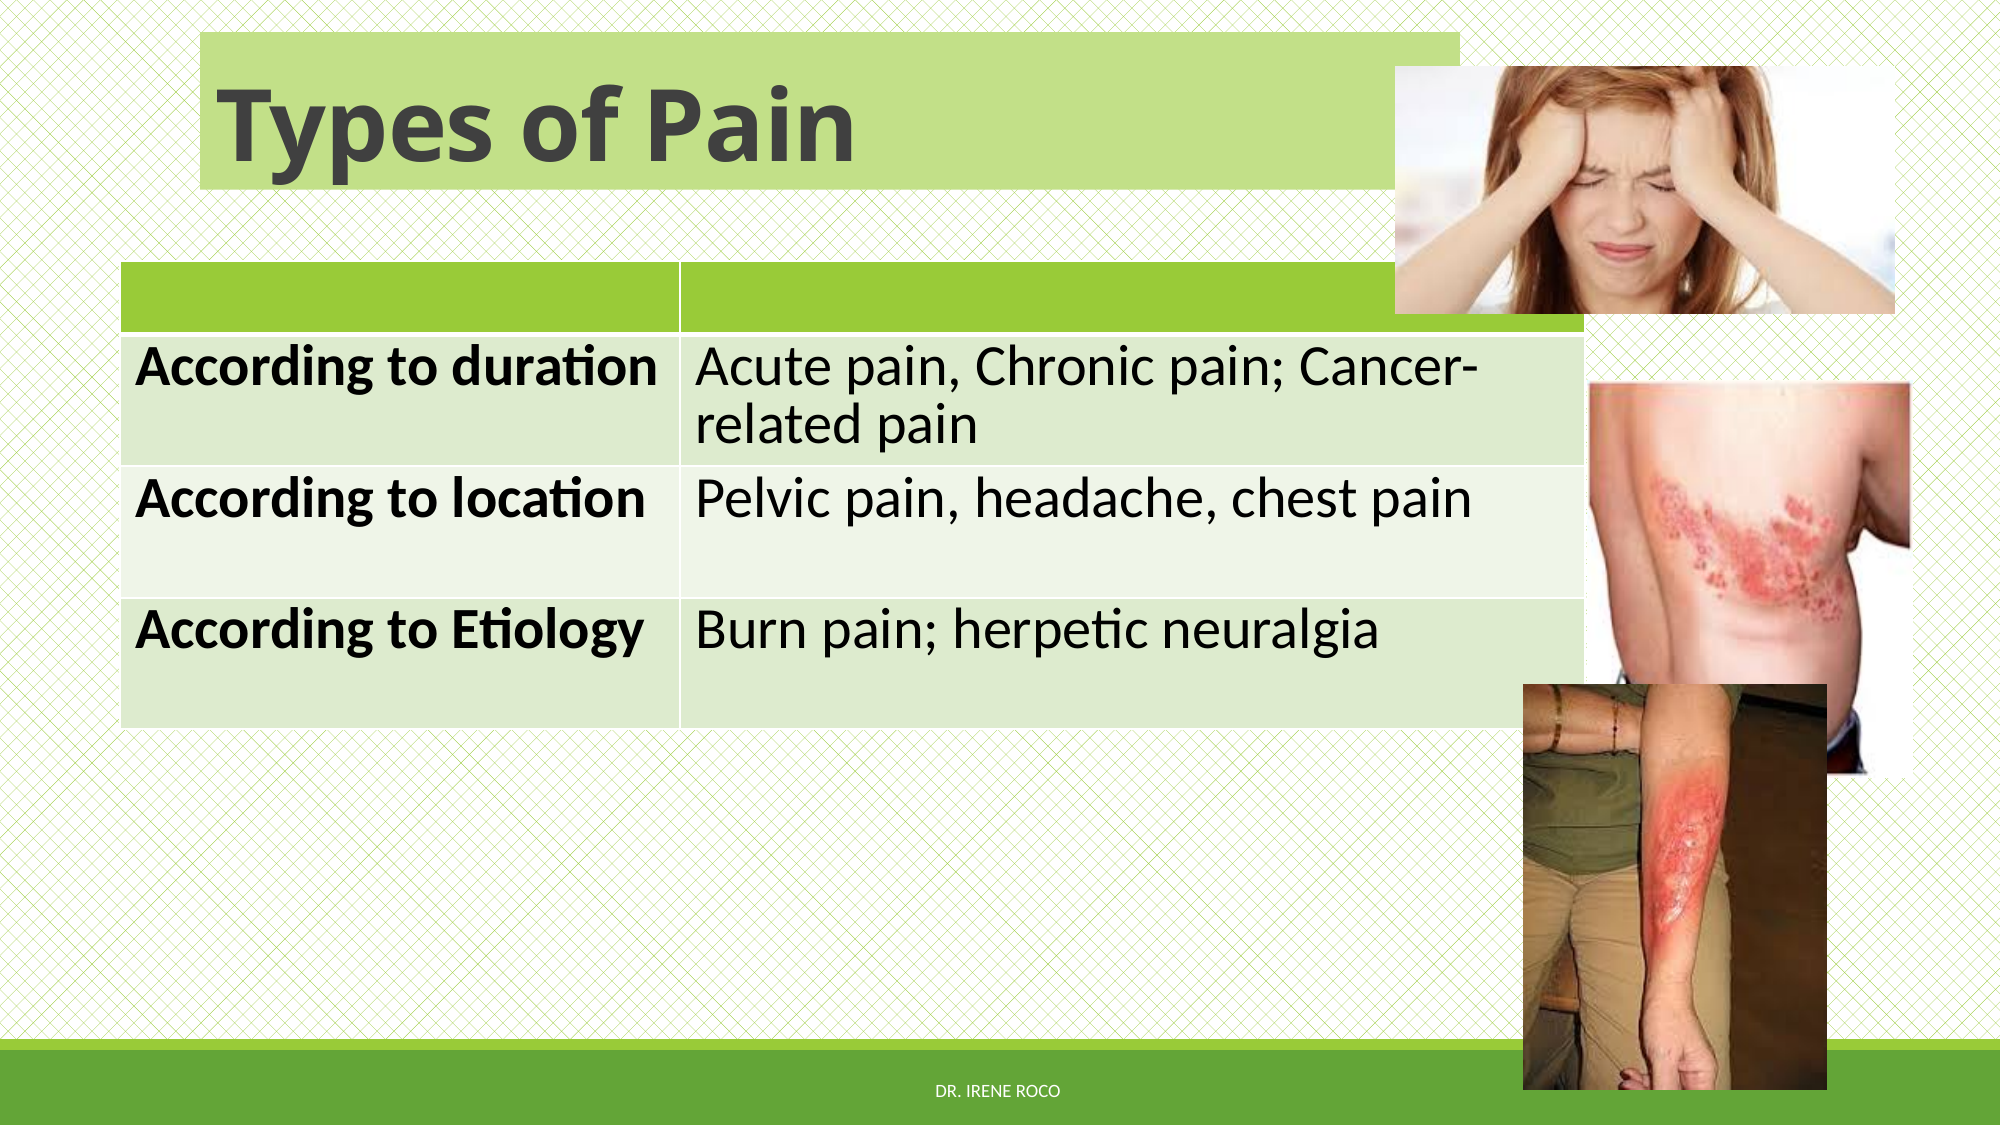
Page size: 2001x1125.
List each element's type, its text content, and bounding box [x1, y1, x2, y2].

table_cell Pelvic pain, headache, chest pain [681, 467, 1584, 597]
picture [1522, 379, 1913, 1091]
picture [1395, 65, 1895, 314]
title Types of Pain [200, 32, 1460, 190]
table_cell Burn pain; herpetic neuralgia [681, 599, 1584, 728]
footer Dr. Irene Roco [604, 1059, 1396, 1120]
table_cell According to duration [121, 337, 679, 465]
table_cell According to location [121, 467, 679, 597]
table_cell According to Etiology [121, 599, 679, 728]
table_header [121, 262, 679, 332]
table_header [681, 262, 1584, 332]
table_cell Acute pain, Chronic pain; Cancer-related pain [681, 337, 1584, 465]
